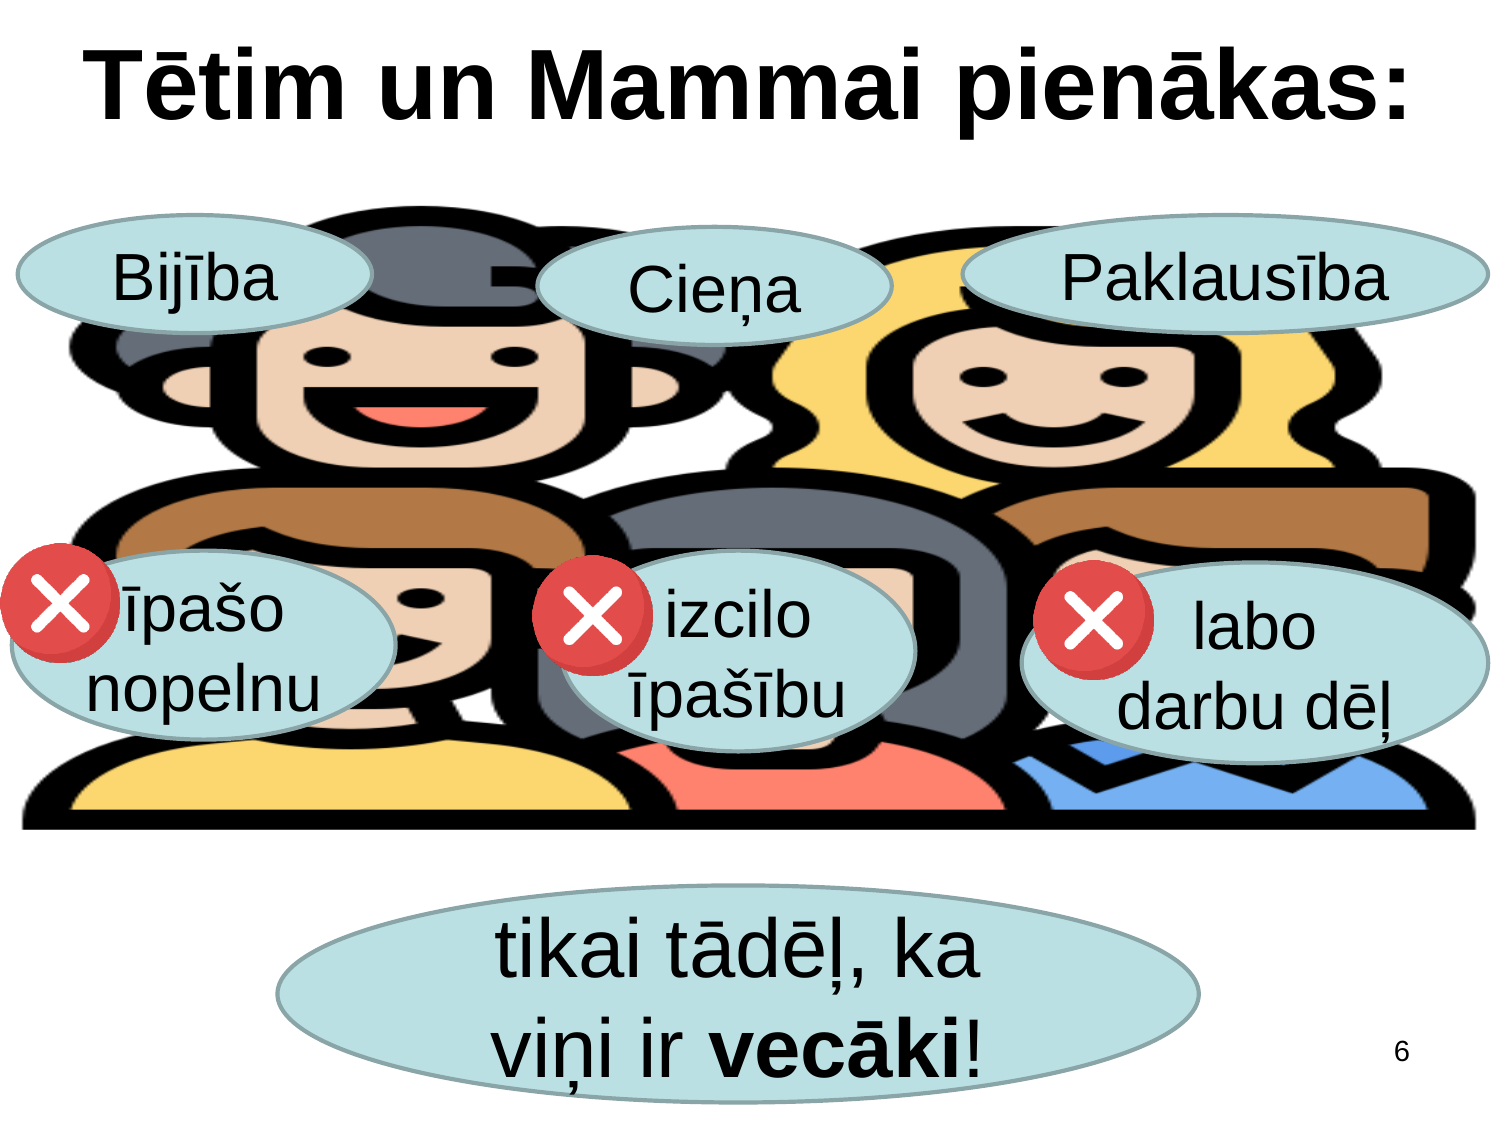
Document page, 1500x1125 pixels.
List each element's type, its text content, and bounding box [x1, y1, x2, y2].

text_box tikai tādēļ, ka viņi ir vecāki! [275, 883, 1201, 1105]
text_box Tētim un Mammai pienākas: [0, 35, 1499, 146]
picture [0, 196, 1500, 840]
slide_number 6 [1074, 1024, 1426, 1103]
